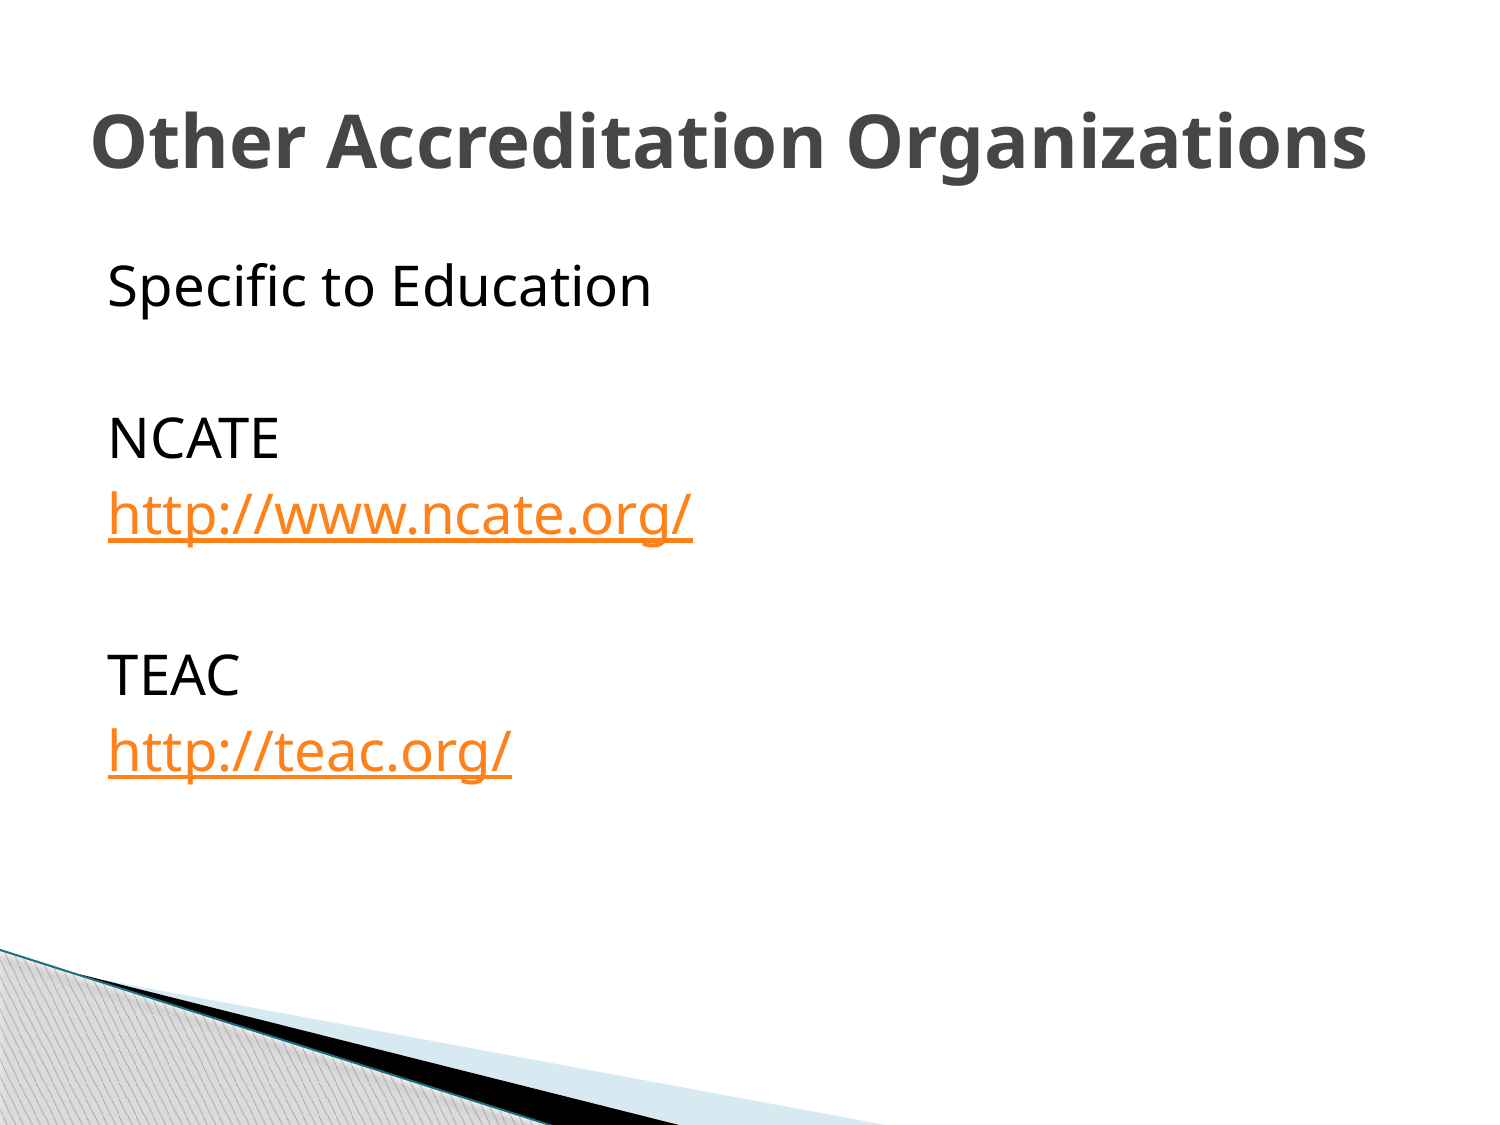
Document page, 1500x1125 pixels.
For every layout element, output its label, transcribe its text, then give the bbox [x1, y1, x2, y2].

title Other Accreditation Organizations [75, 45, 1425, 233]
list Specific to Education NCATE http://www.ncate.org/ TEAC http://teac.org/ [74, 242, 1426, 986]
